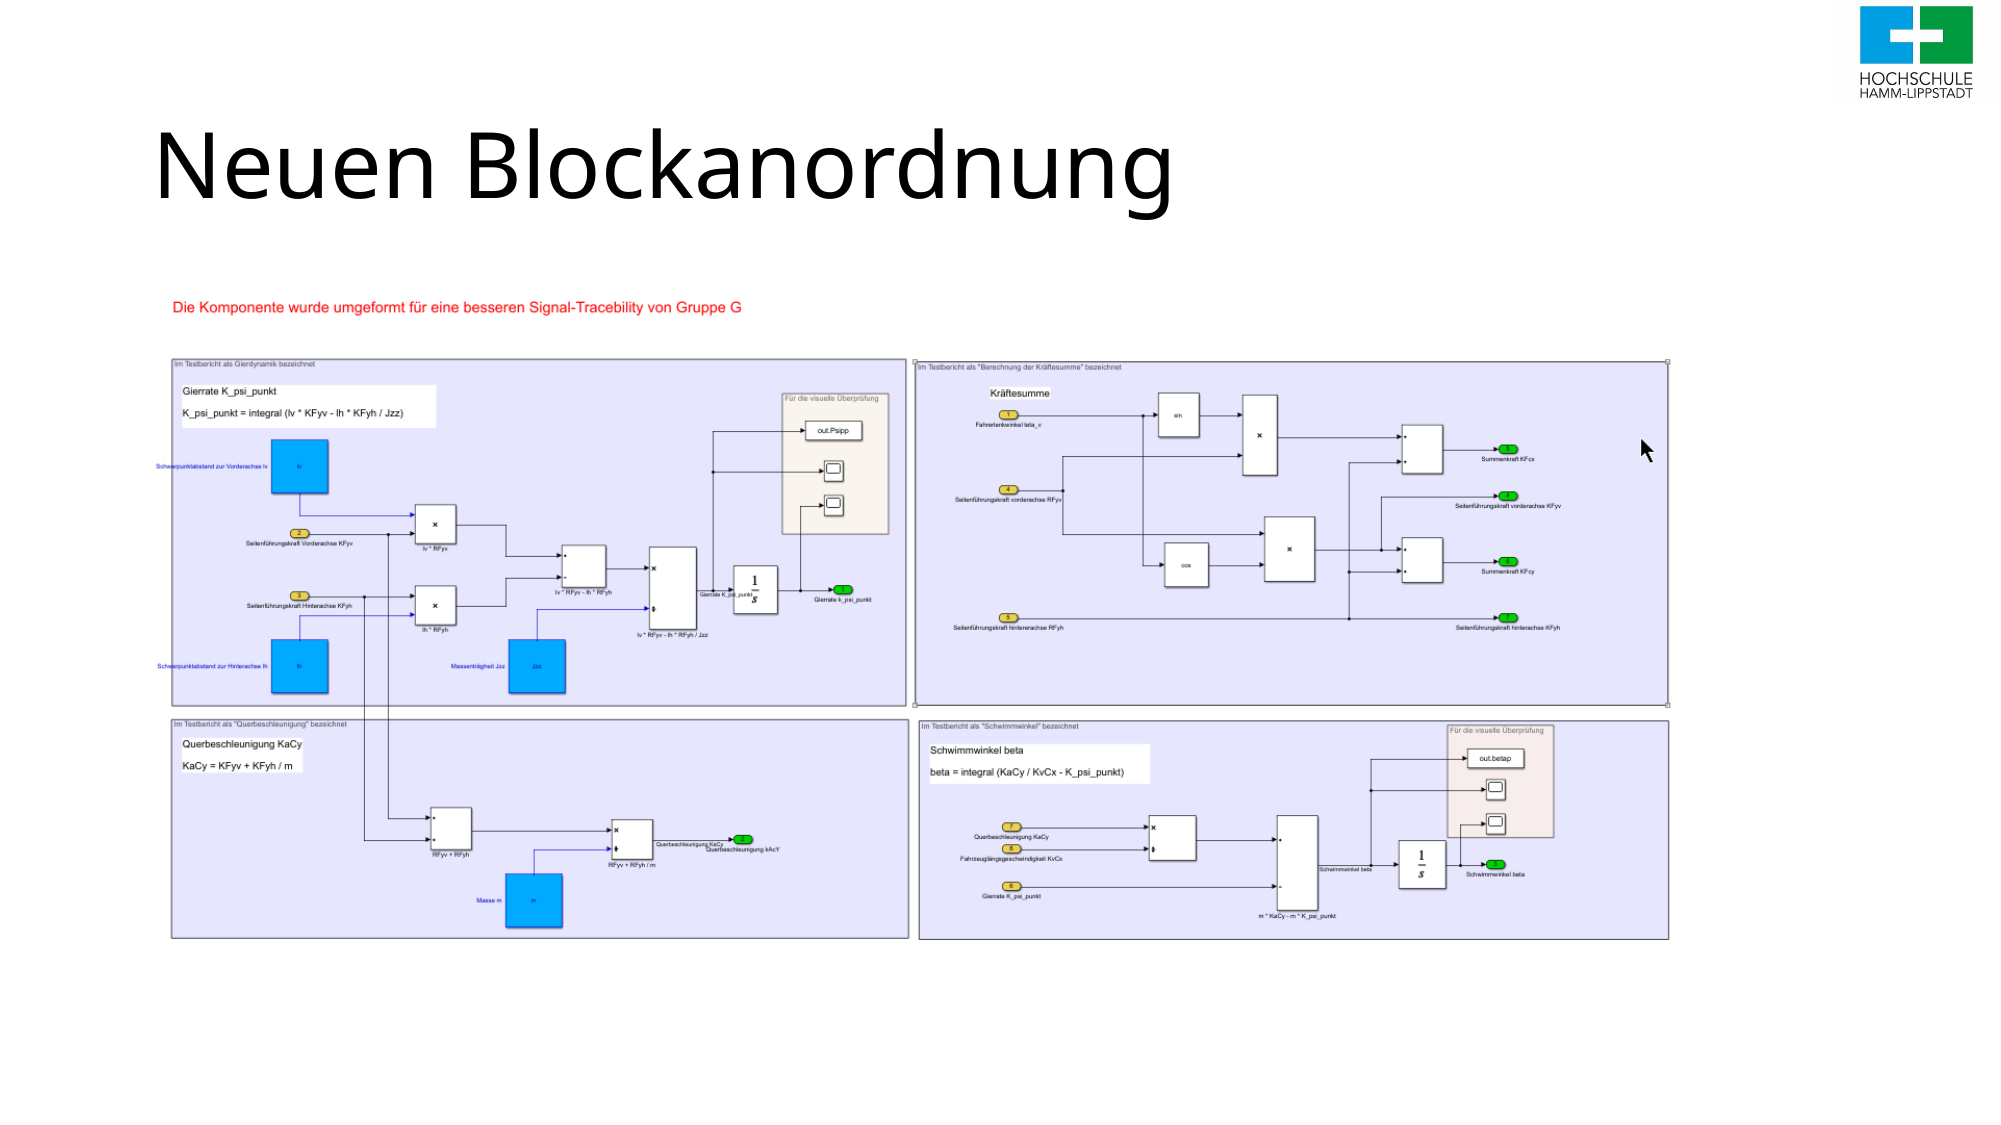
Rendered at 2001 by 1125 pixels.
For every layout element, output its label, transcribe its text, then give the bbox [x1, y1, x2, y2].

picture [1833, 0, 2000, 105]
picture [137, 277, 1687, 966]
title Neuen Blockanordnung [137, 59, 1863, 278]
